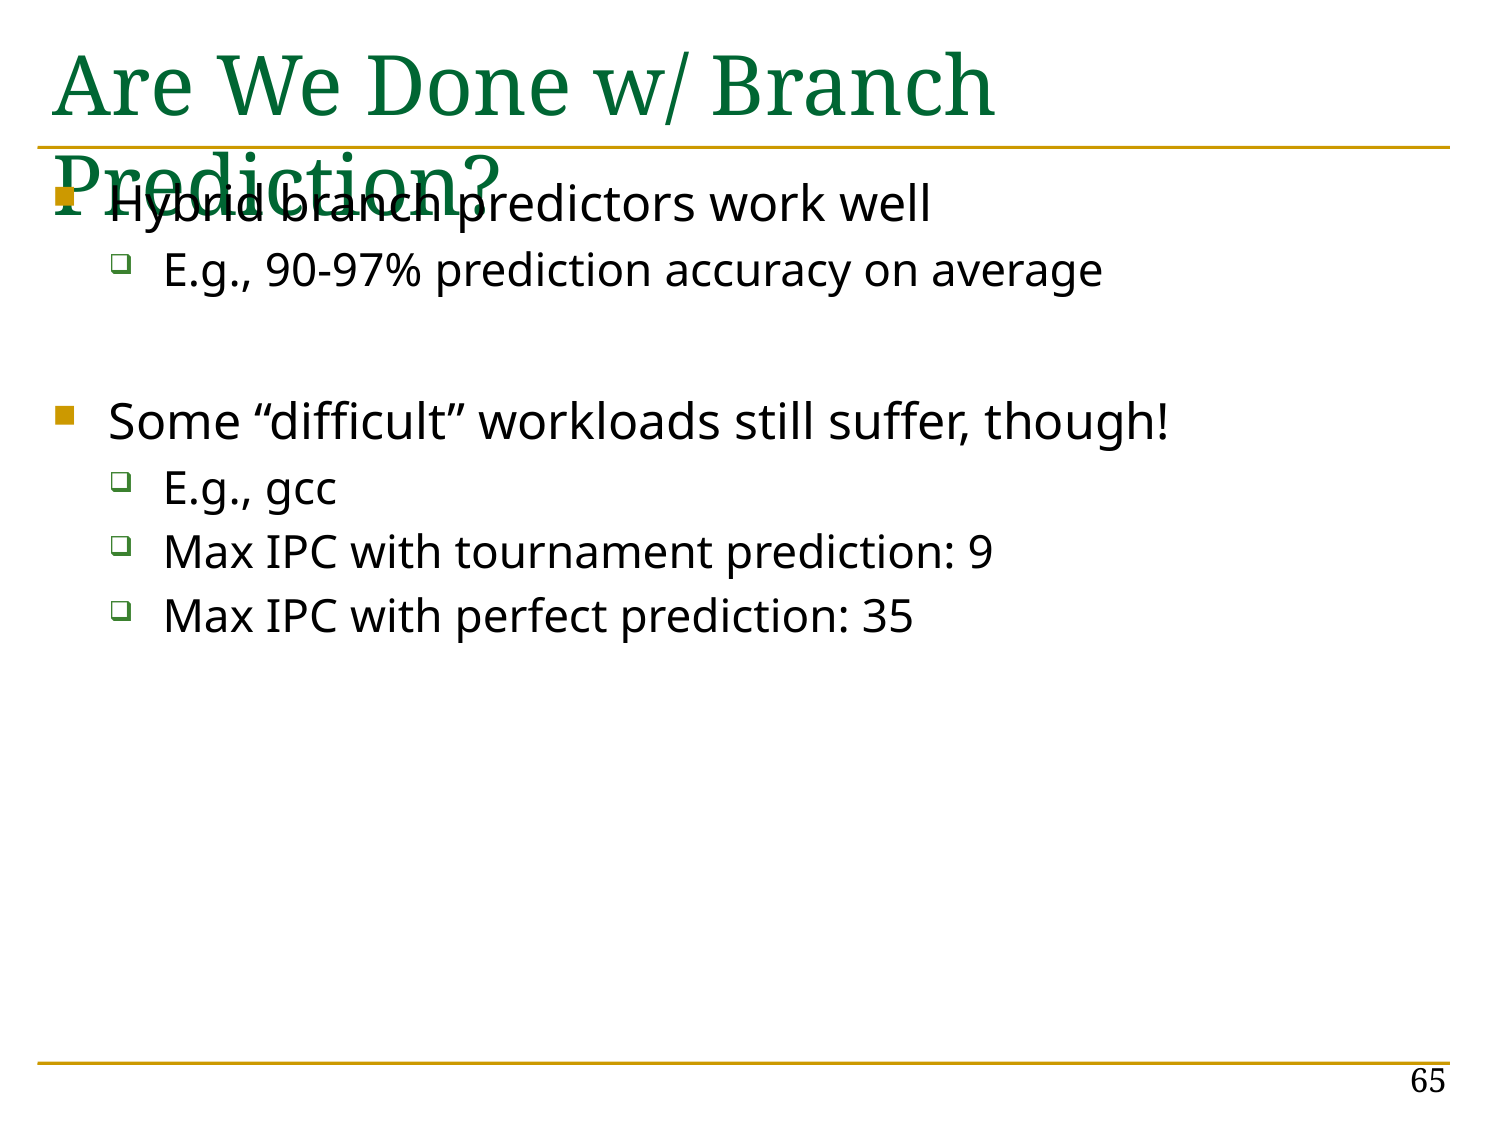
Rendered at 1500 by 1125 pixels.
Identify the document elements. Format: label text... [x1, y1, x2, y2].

slide_number 65 [1111, 1036, 1462, 1112]
title Are We Done w/ Branch Prediction? [37, 24, 1450, 163]
list Hybrid branch predictors work well E.g., 90-97% prediction accuracy on average Some “difficult” workloads still suffer, though! E.g., gcc Max IPC with tournament prediction: 9 Max IPC with perfect prediction: 35 [37, 163, 1450, 1016]
